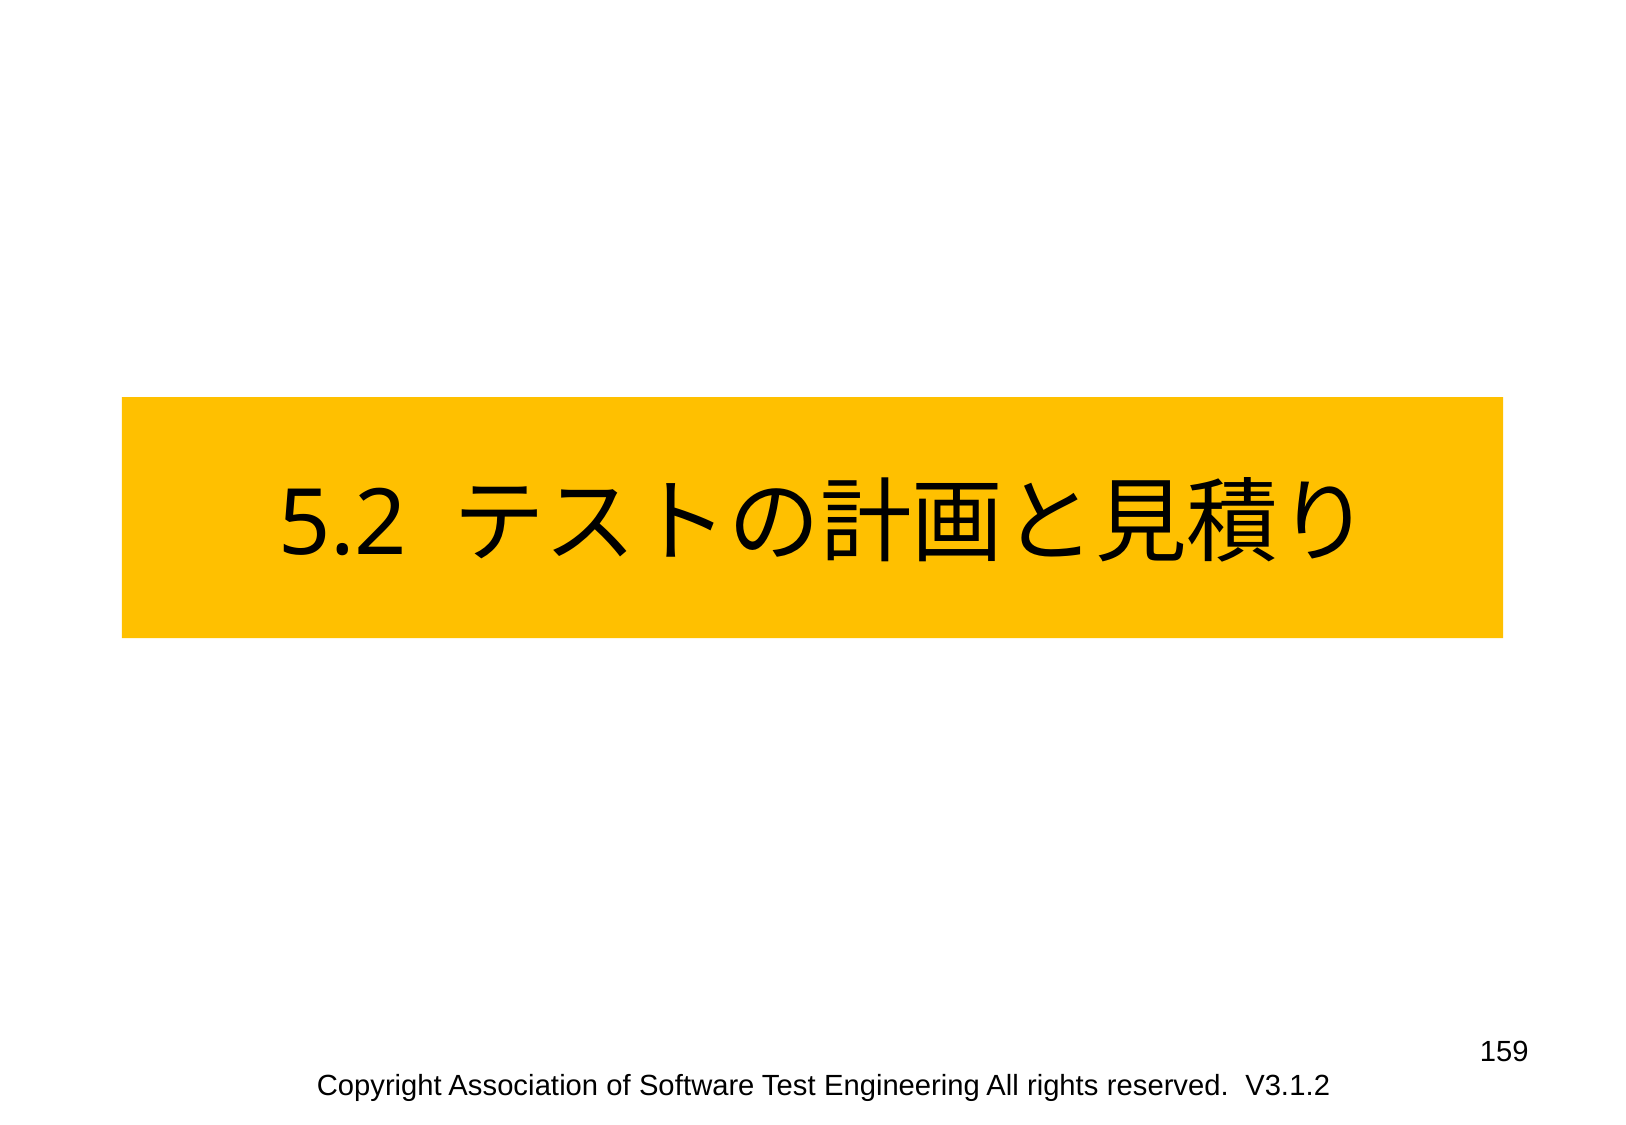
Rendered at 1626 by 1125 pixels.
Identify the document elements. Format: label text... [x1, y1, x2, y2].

footer Copyright Association of Software Test Engineering All rights reserved. V3.1.2 [233, 1058, 1164, 1103]
text_box 5.2 テストの計画と見積り [121, 397, 1504, 639]
slide_number 159 [1164, 1024, 1544, 1103]
